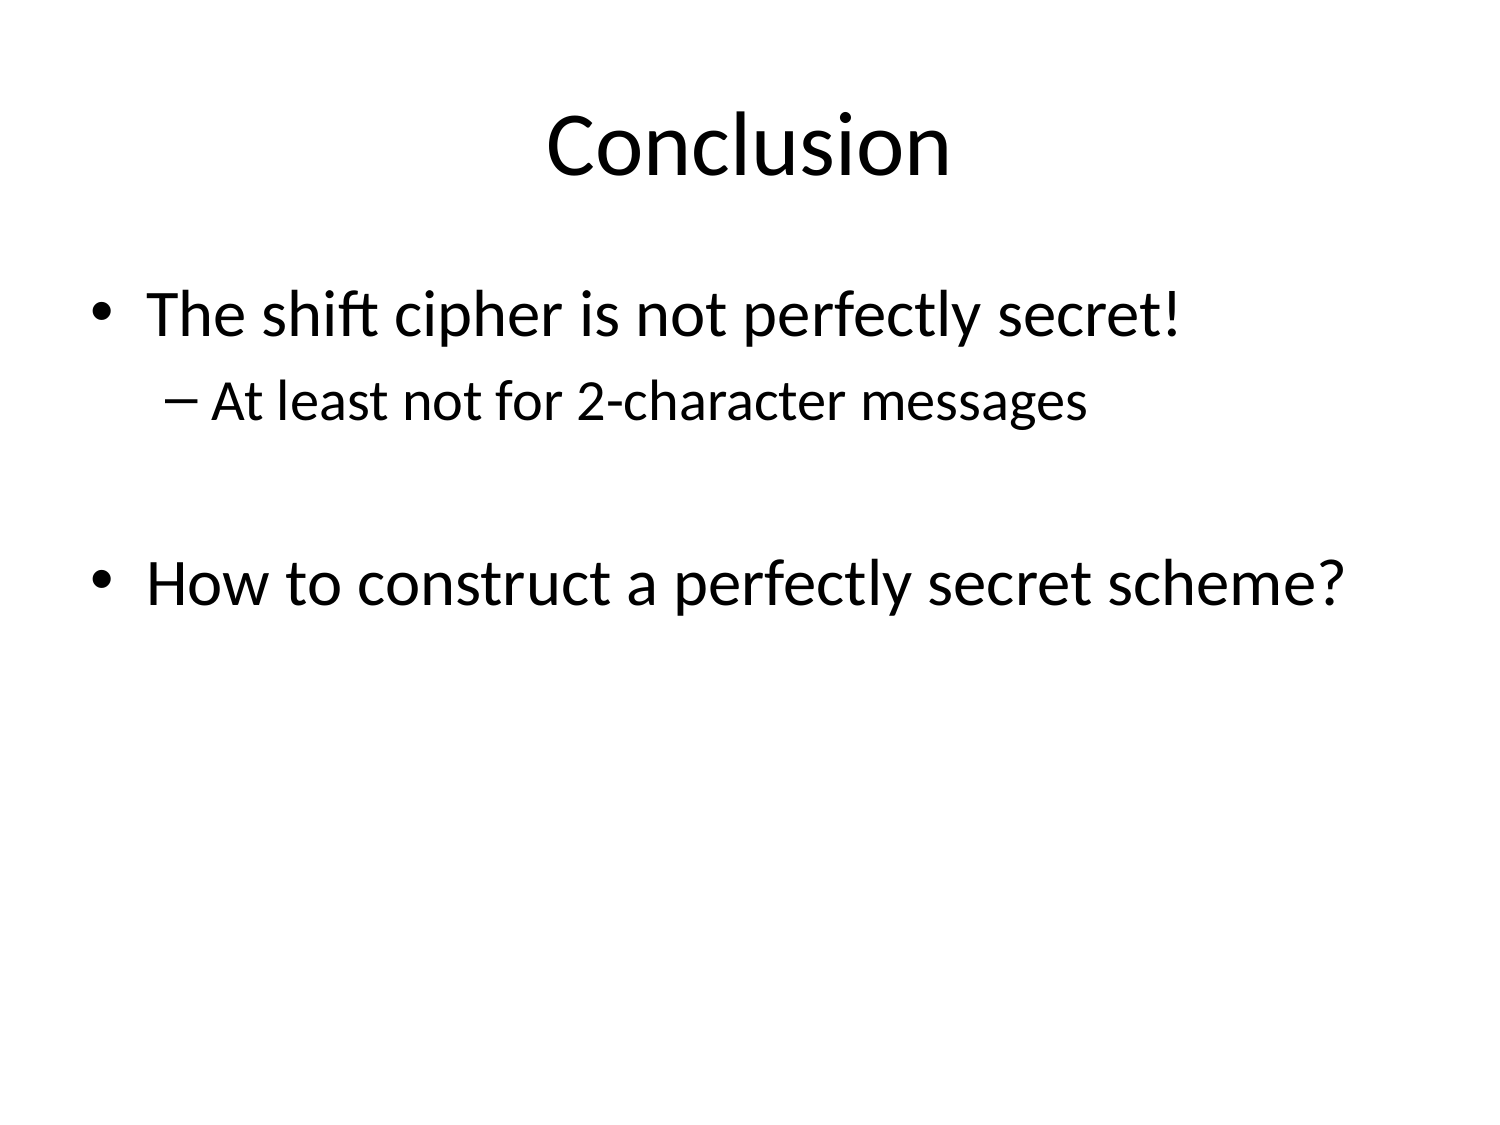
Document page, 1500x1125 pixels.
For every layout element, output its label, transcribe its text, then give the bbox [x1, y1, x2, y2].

list The shift cipher is not perfectly secret! At least not for 2-character messages How to construct a perfectly secret scheme? [75, 262, 1425, 1005]
title Conclusion [75, 45, 1425, 233]
